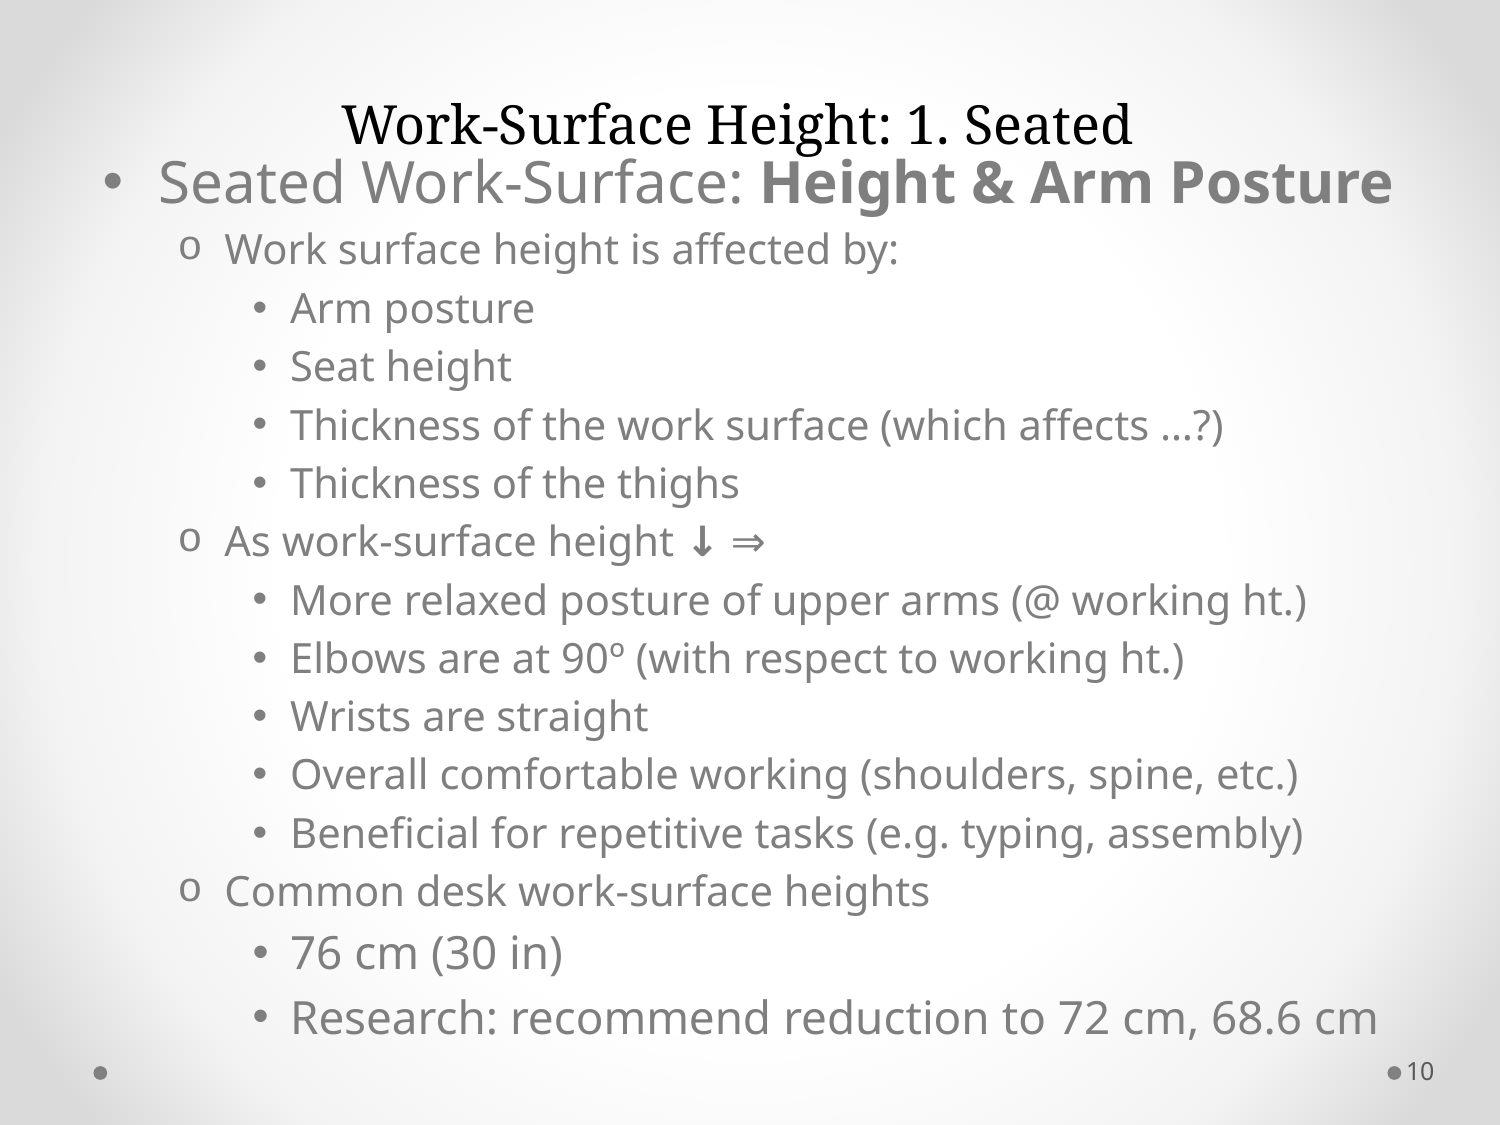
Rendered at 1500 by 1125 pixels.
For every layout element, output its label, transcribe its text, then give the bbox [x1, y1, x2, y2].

picture [0, 0, 1500, 1125]
title Work-Surface Height: 1. Seated [62, 62, 1413, 163]
slide_number 10 [1401, 1042, 1494, 1103]
list Seated Work-Surface: Height & Arm Posture Work surface height is affected by: Arm posture Seat height Thickness of the work surface (which affects …?) Thickness of the thighs As work-surface height ↓ ⇒ More relaxed posture of upper arms (@ working ht.) Elbows are at 90º (with respect to working ht.) Wrists are straight Overall comfortable working (shoulders, spine, etc.) Beneficial for repetitive tasks (e.g. typing, assembly) Common desk work-surface heights 76 cm (30 in) Research: recommend reduction to 72 cm, 68.6 cm [87, 137, 1488, 1113]
